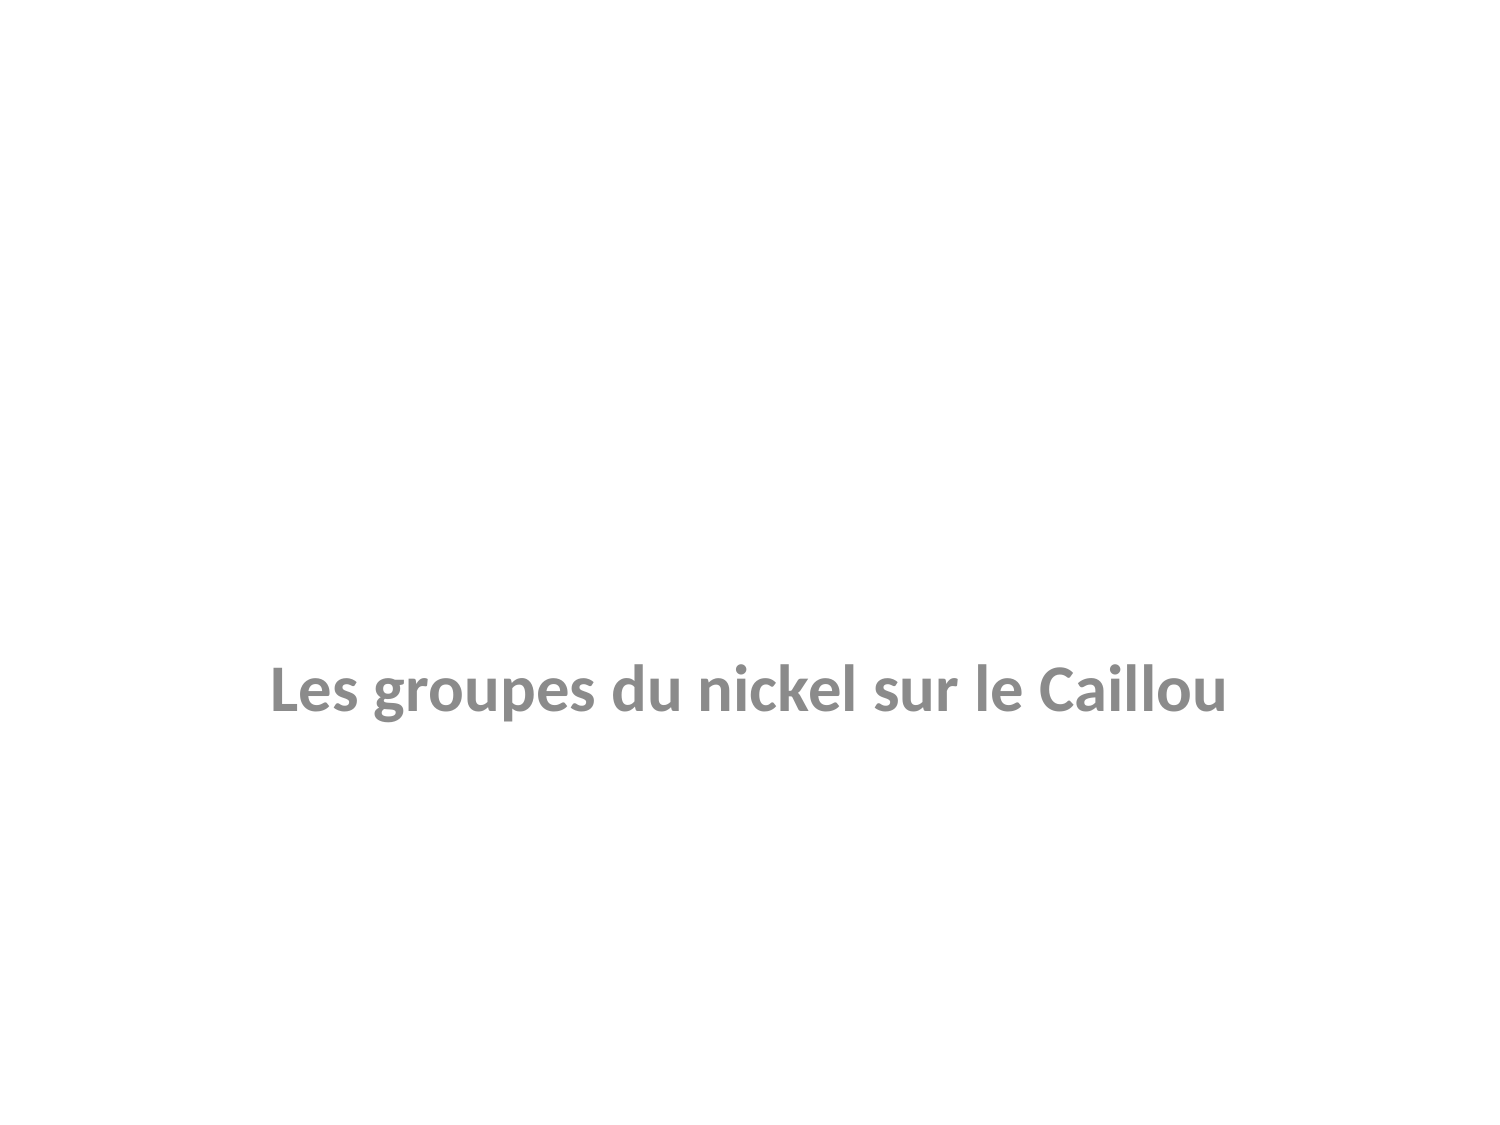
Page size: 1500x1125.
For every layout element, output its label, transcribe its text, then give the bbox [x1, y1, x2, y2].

subtitle Les groupes du nickel sur le Caillou [225, 637, 1275, 925]
